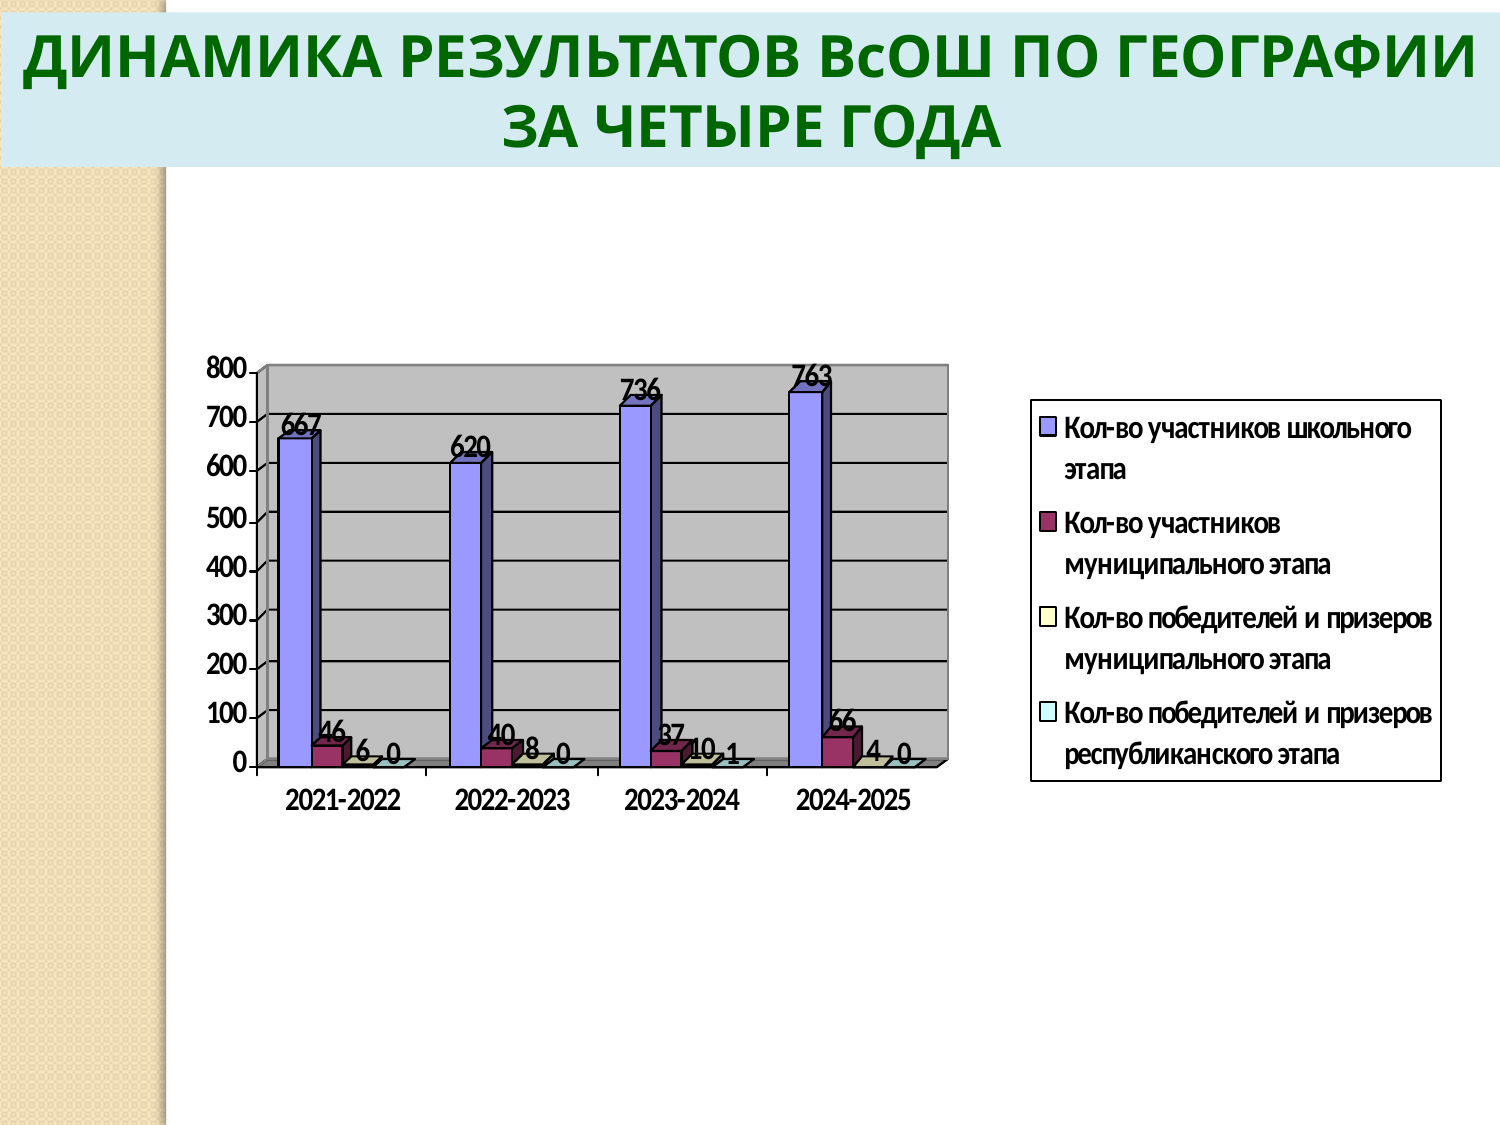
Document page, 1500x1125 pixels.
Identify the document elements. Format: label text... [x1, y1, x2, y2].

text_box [108, 299, 1463, 882]
text_box ДИНАМИКА РЕЗУЛЬТАТОВ ВсОШ ПО ГЕОГРАФИИ ЗА ЧЕТЫРЕ ГОДА [1, 12, 1500, 167]
